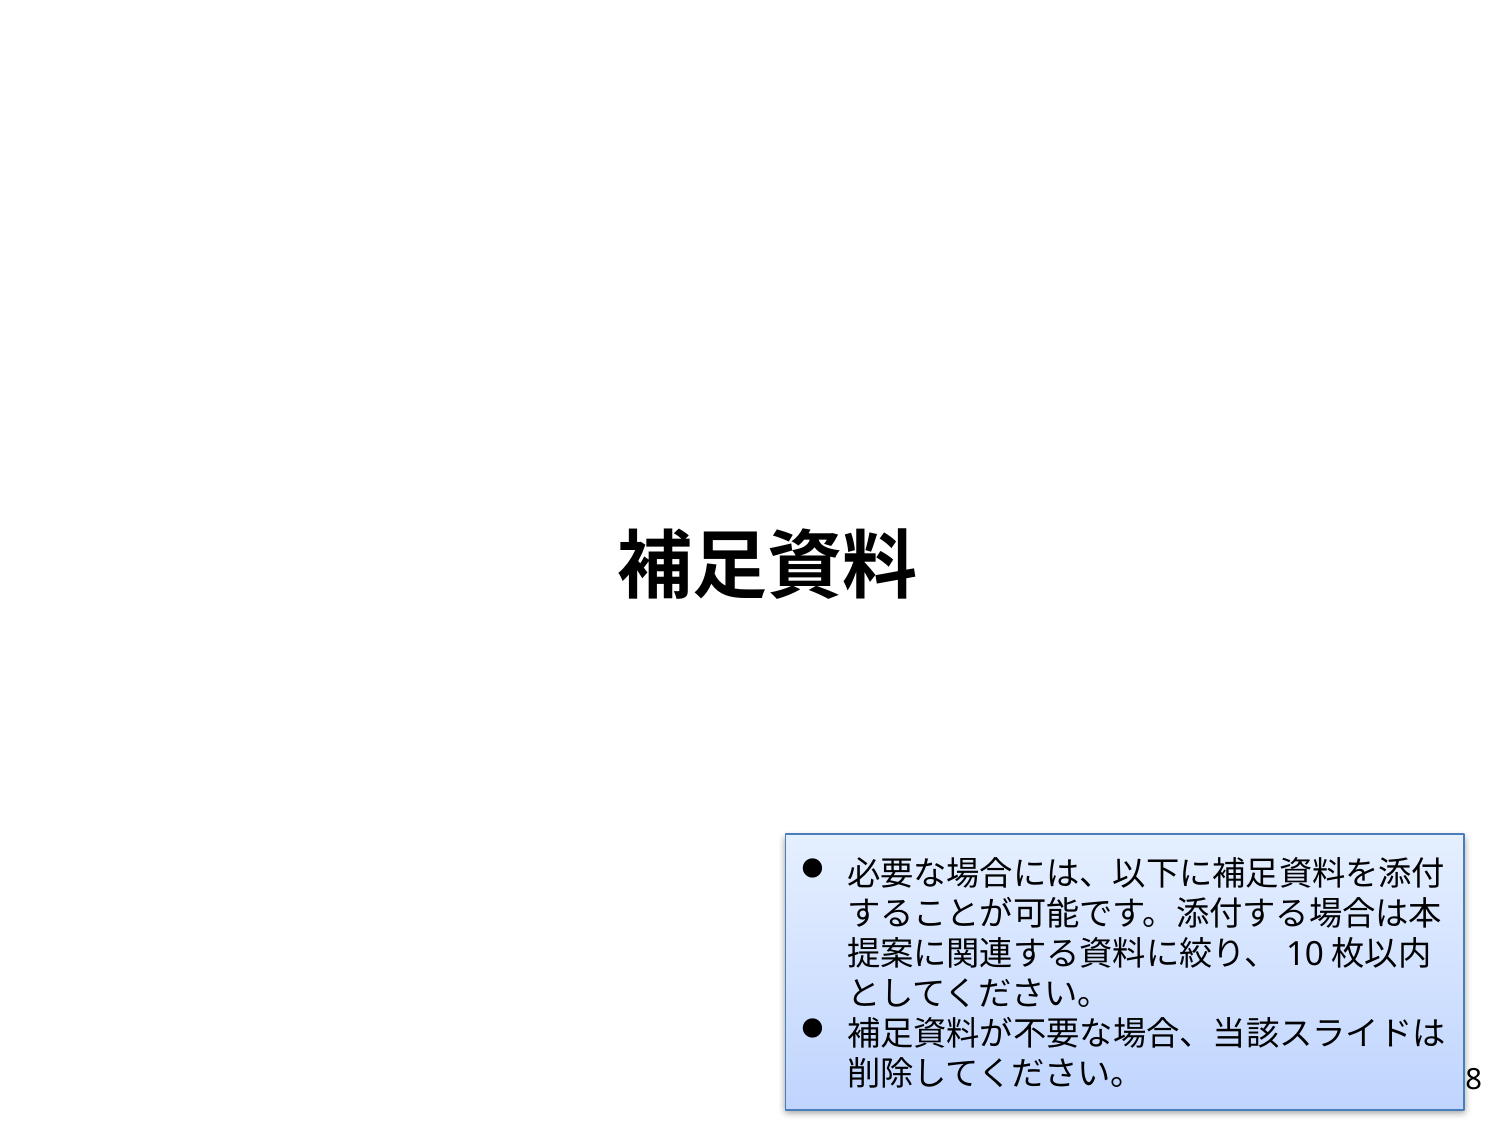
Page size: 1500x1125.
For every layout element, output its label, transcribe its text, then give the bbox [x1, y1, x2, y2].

text_box 必要な場合には、以下に補足資料を添付することが可能です。添付する場合は本提案に関連する資料に絞り、10枚以内としてください。 補足資料が不要な場合、当該スライドは削除してください。 [785, 833, 1465, 1111]
title 補足資料 [53, 479, 1483, 646]
slide_number 18 [1470, 1051, 1489, 1111]
